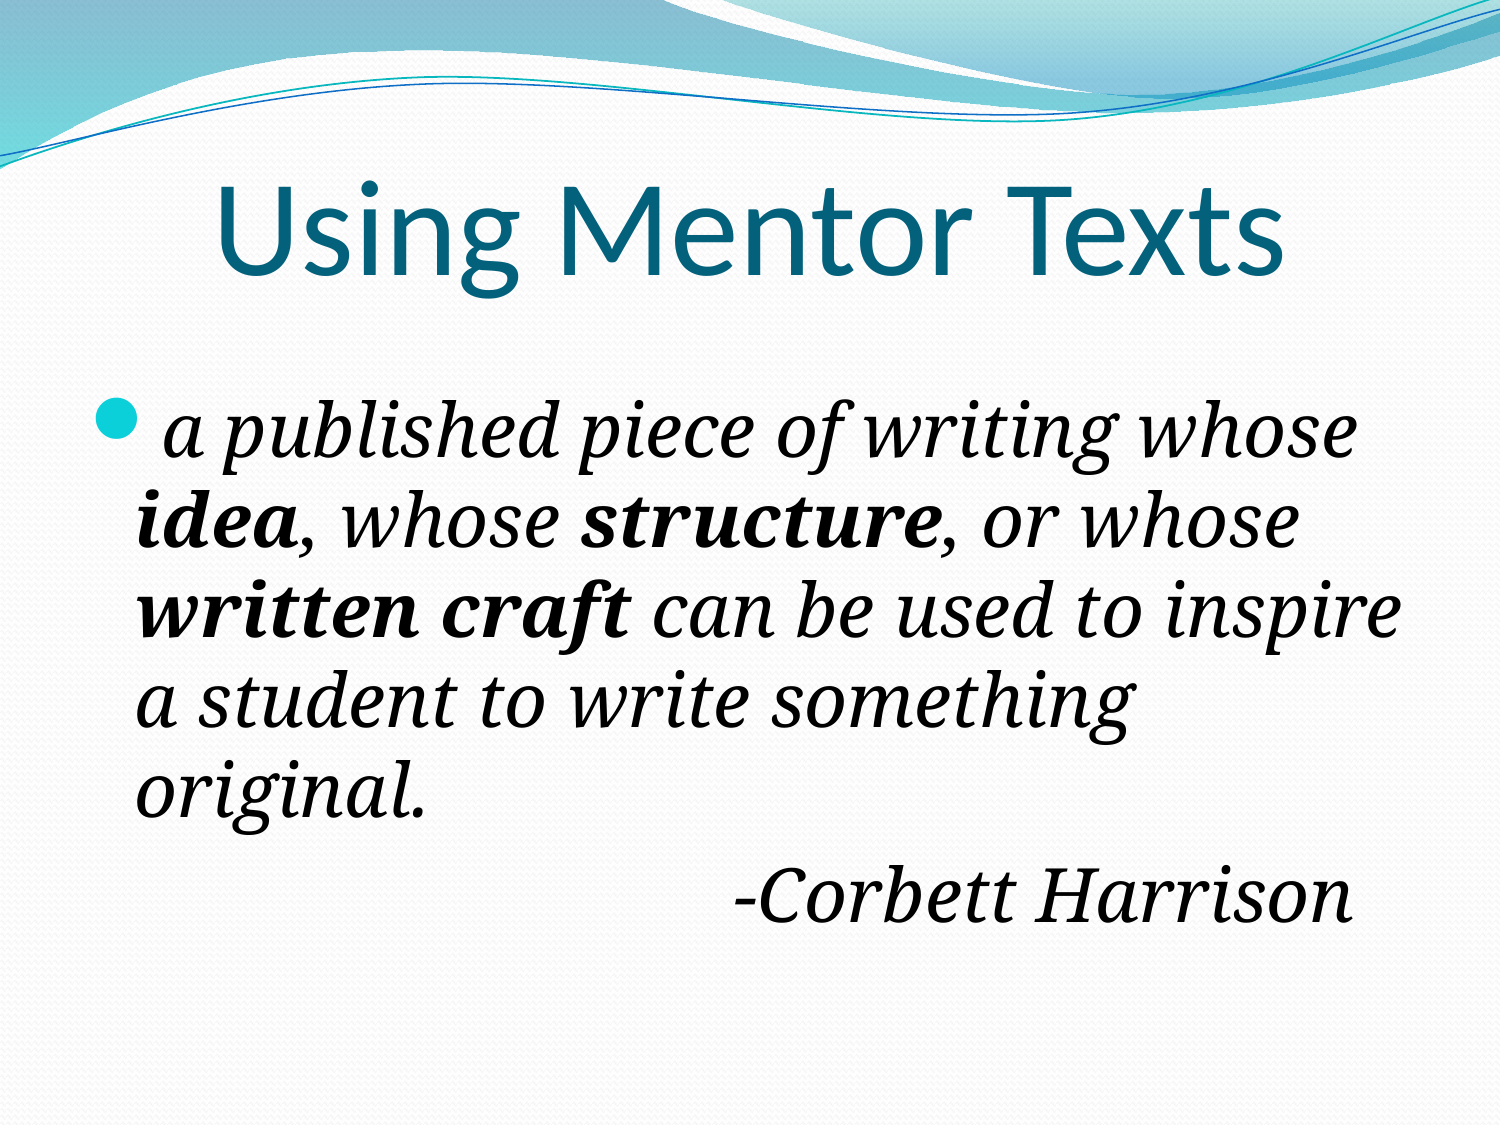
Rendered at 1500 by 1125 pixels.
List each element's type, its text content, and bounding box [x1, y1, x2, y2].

title Using Mentor Texts [75, 115, 1425, 303]
list a published piece of writing whose idea, whose structure, or whose written craft can be used to inspire a student to write something original. -Corbett Harrison [75, 375, 1425, 1038]
